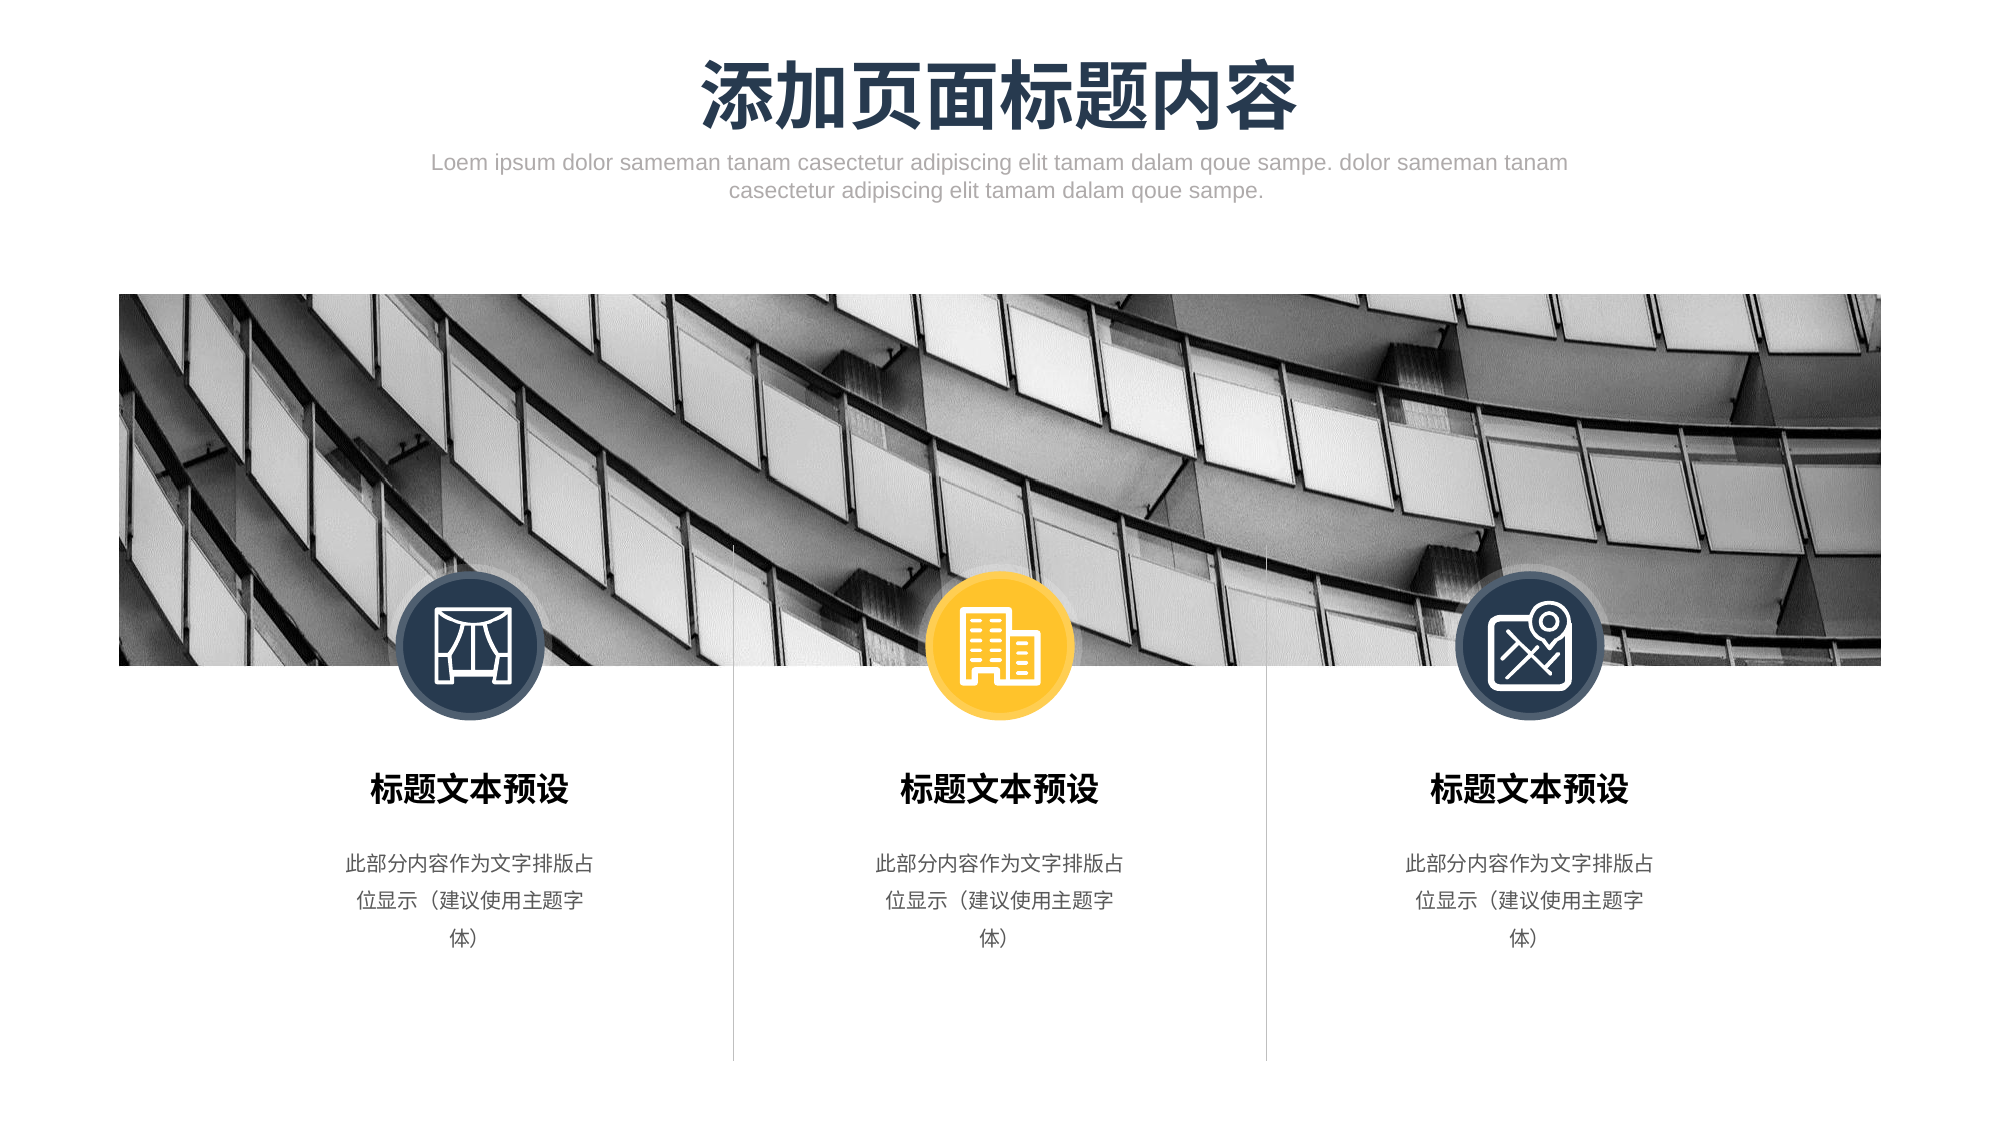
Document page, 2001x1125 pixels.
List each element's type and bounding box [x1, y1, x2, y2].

text_box [117, 292, 1883, 670]
text_box [327, 571, 613, 918]
text_box [857, 571, 1143, 918]
text_box [1387, 571, 1673, 918]
